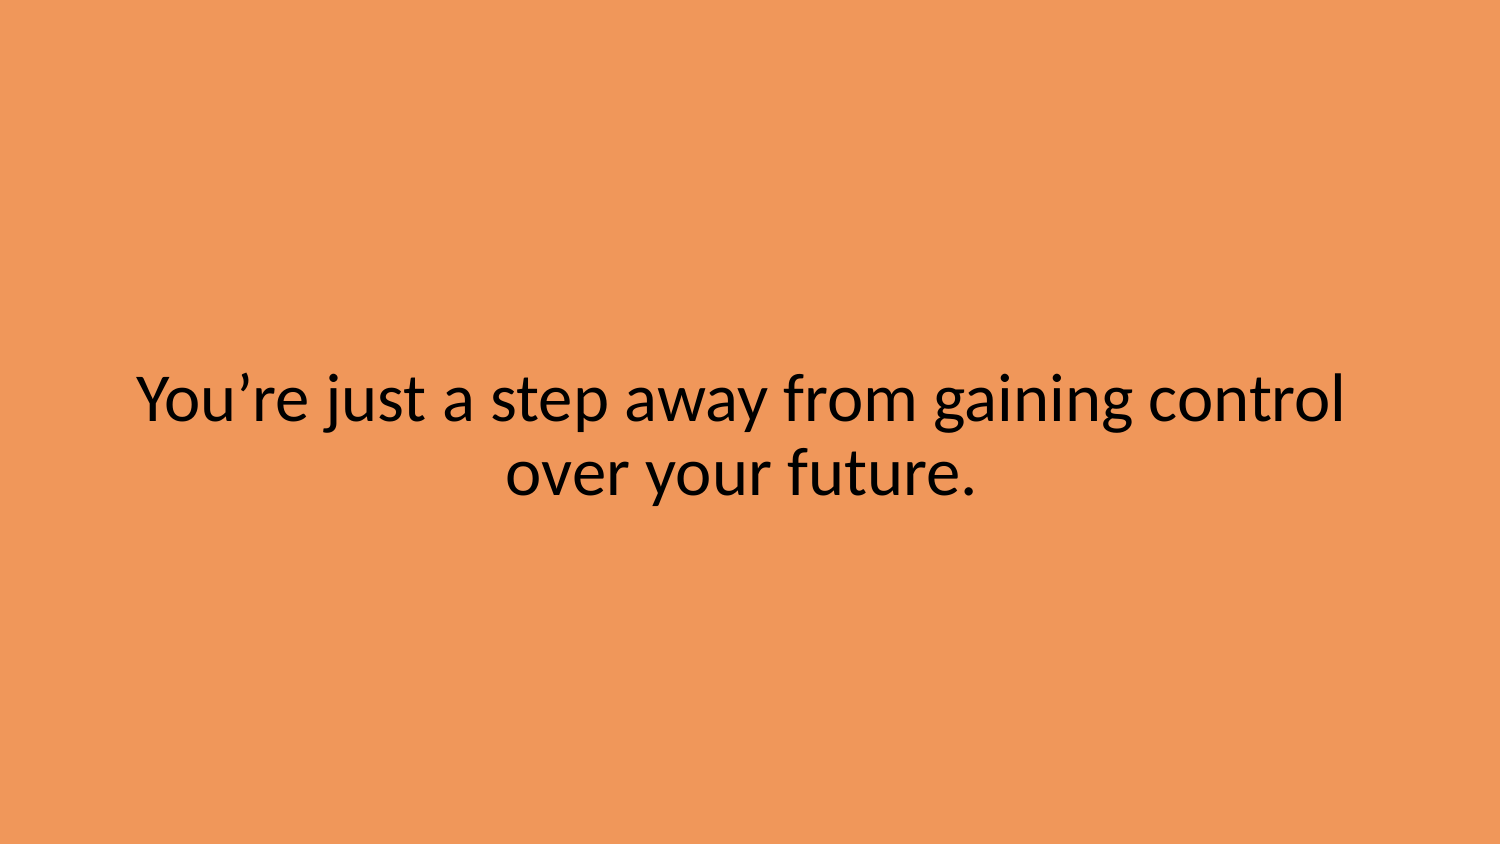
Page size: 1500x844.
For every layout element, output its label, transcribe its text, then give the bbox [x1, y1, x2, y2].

list You’re just a step away from gaining control over your future. [117, 354, 1367, 844]
